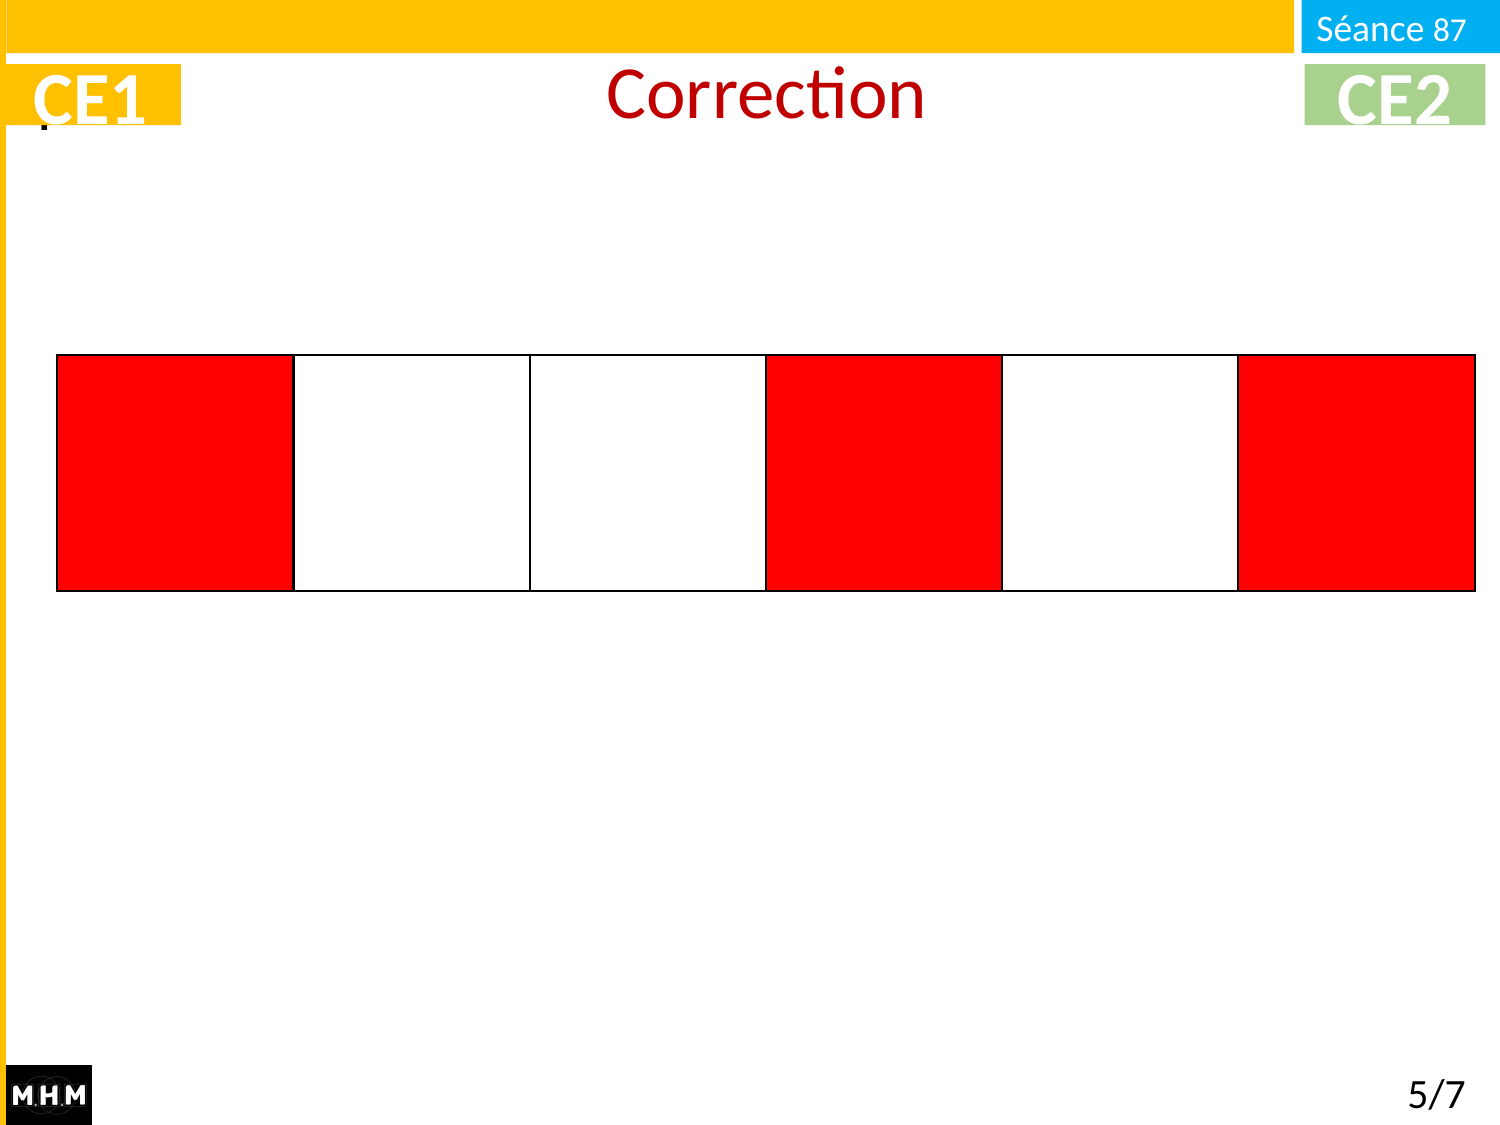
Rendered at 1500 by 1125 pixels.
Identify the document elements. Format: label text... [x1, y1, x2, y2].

text_box [1237, 354, 1476, 592]
text_box [294, 354, 529, 592]
text_box CE2 [1303, 63, 1487, 126]
list 5/7 [1373, 1064, 1500, 1125]
text_box CE1 [0, 63, 182, 126]
title Correction [591, 45, 1500, 145]
text_box [765, 354, 1003, 592]
text_box [56, 354, 294, 592]
picture [6, 1065, 92, 1125]
text_box [1003, 354, 1237, 592]
text_box [529, 354, 765, 592]
